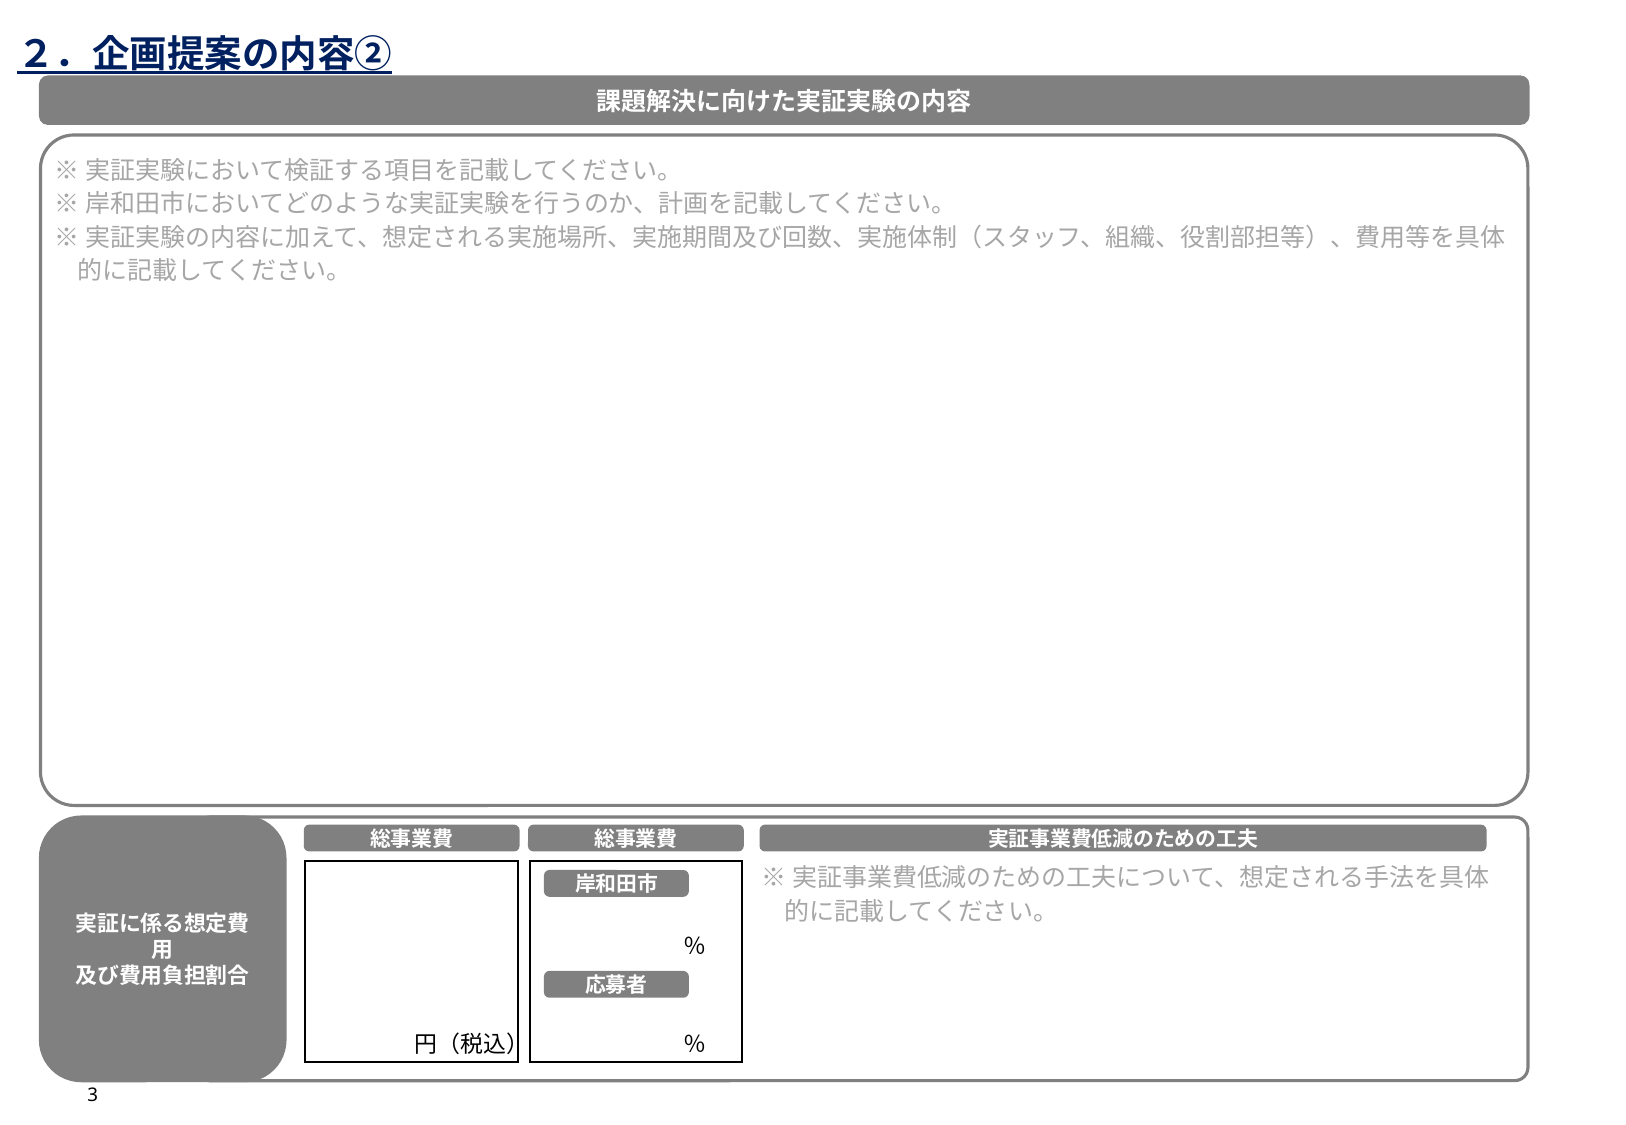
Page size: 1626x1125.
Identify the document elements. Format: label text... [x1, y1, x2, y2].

text_box ※実証事業費低減のための工夫について、想定される手法を具体的に記載してください。 [761, 858, 1505, 926]
text_box 円（税込） [405, 1029, 539, 1058]
text_box [40, 134, 1528, 806]
text_box 総事業費 [305, 826, 518, 850]
text_box [252, 817, 1528, 1081]
text_box [529, 861, 743, 1062]
text_box ※実証実験において検証する項目を記載してください。 ※岸和田市においてどのような実証実験を行うのか、計画を記載してください。 ※実証実験の内容に加えて、想定される実施場所、実施期間及び回数、実施体制（スタッフ、組織、役割部担等）、費用等を具体的に記載してください。 [54, 151, 1528, 285]
text_box 実証に係る想定費用 及び費用負担割合 [40, 817, 286, 1081]
text_box ％ [627, 1029, 762, 1058]
text_box 総事業費 [529, 826, 743, 850]
slide_number 3 [68, 1080, 98, 1109]
text_box ％ [627, 931, 762, 960]
text_box 実証事業費低減のための工夫 [761, 826, 1486, 850]
text_box [305, 861, 518, 1062]
text_box 課題解決に向けた実証実験の内容 [40, 76, 1528, 124]
text_box ２．企画提案の内容② [2, 0, 808, 83]
